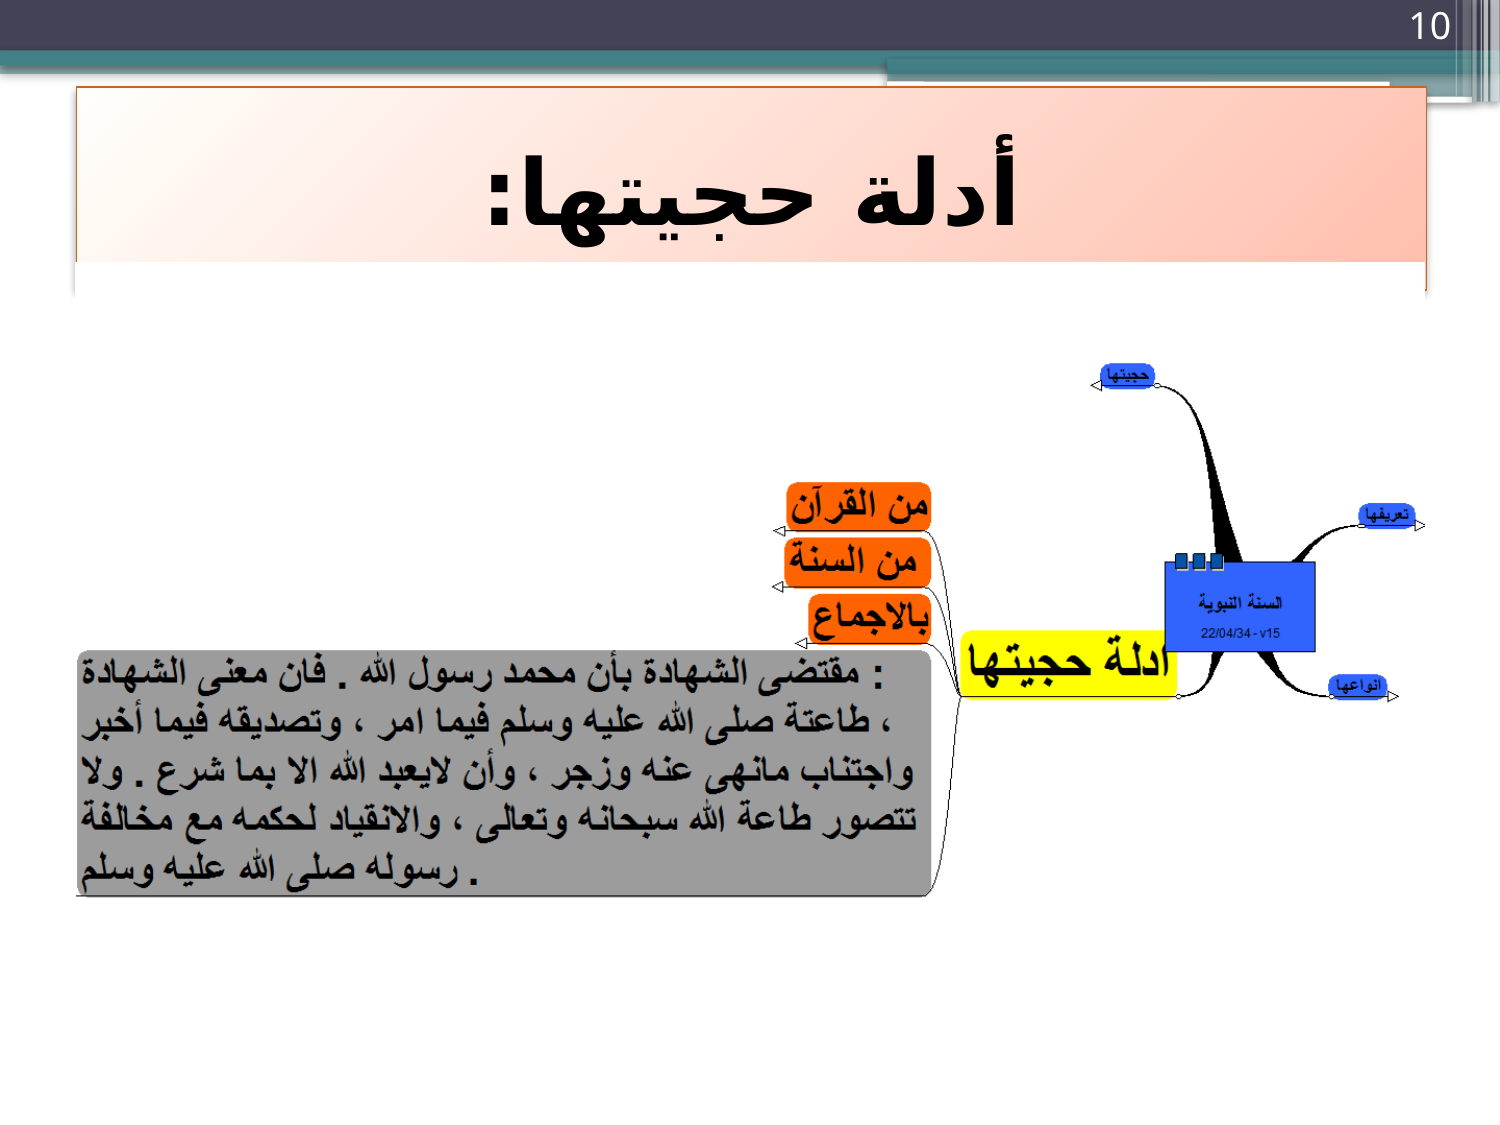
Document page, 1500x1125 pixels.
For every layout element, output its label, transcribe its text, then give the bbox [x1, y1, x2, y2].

picture [74, 262, 1426, 1005]
slide_number 10 [1341, 0, 1466, 61]
title أدلة حجيتها: [76, 86, 1427, 262]
footer وفاء بنت محمد العيسى [862, 100, 1080, 176]
